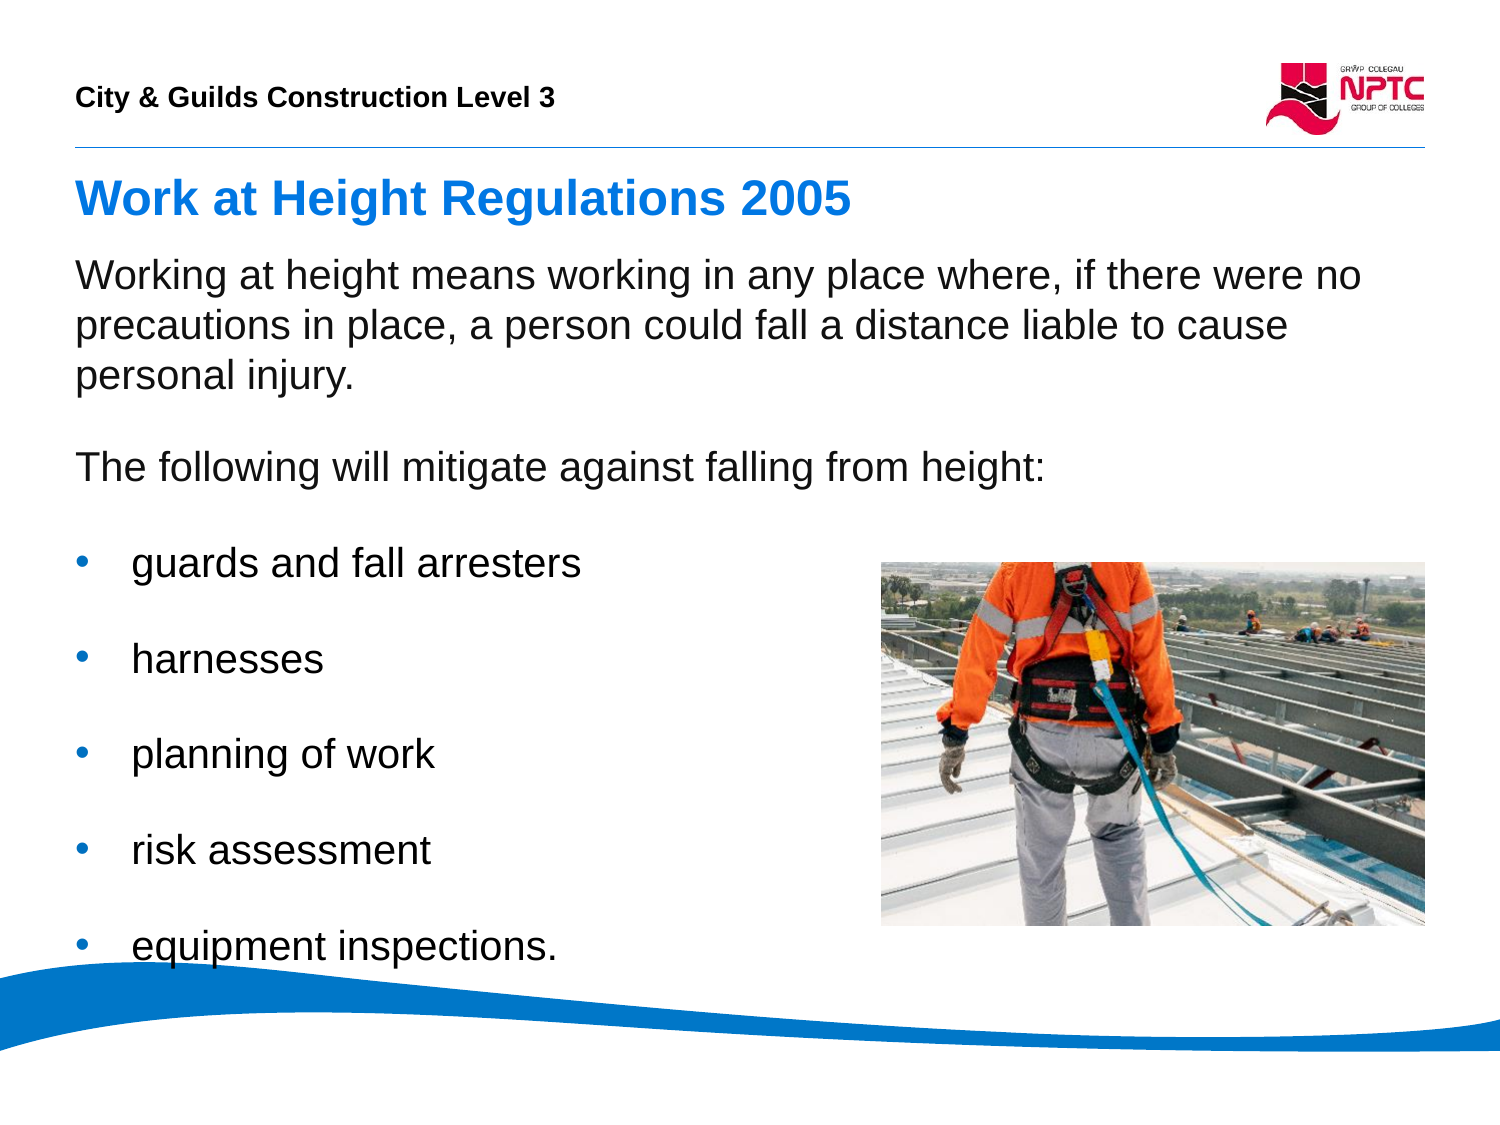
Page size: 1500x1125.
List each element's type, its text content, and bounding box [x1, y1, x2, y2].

picture [1266, 63, 1424, 135]
picture [881, 562, 1426, 926]
list Working at height means working in any place where, if there were no precautions in place, a person could fall a distance liable to cause personal injury. The following will mitigate against falling from height: guards and fall arresters harnesses planning of work risk assessment equipment inspections. [74, 247, 1426, 946]
title Work at Height Regulations 2005 [74, 165, 1426, 229]
